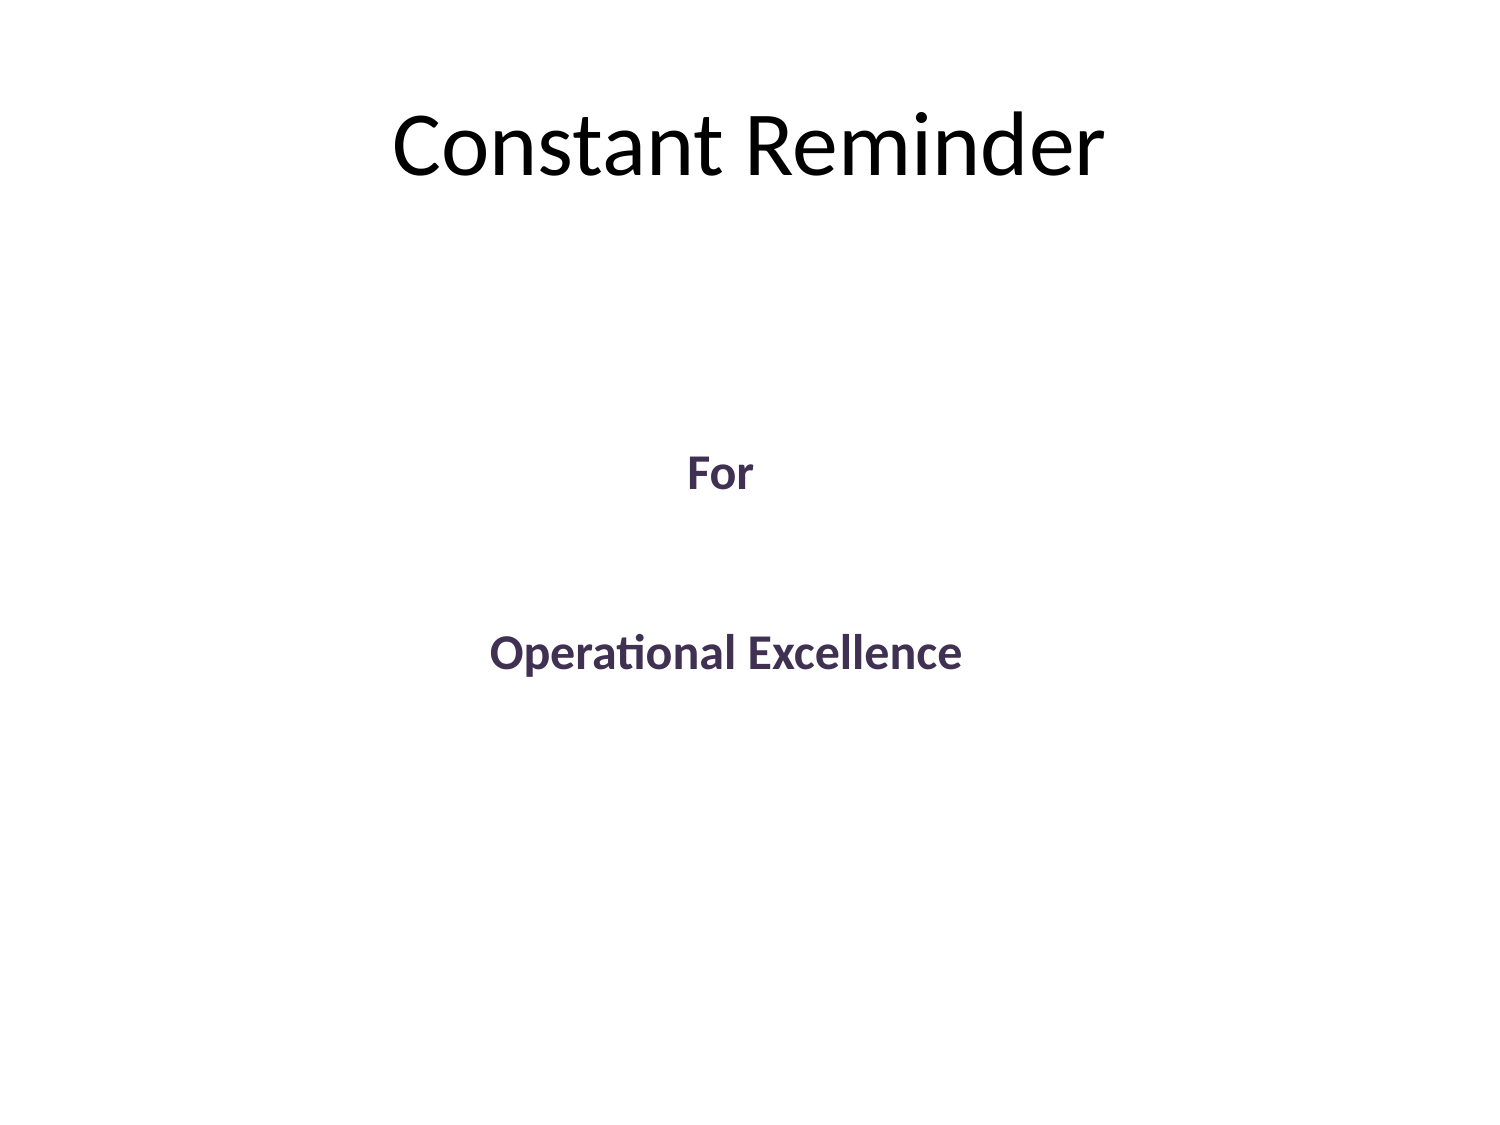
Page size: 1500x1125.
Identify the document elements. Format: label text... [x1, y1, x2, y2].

text_box For Operational Excellence [474, 432, 979, 688]
title Constant Reminder [75, 45, 1425, 233]
